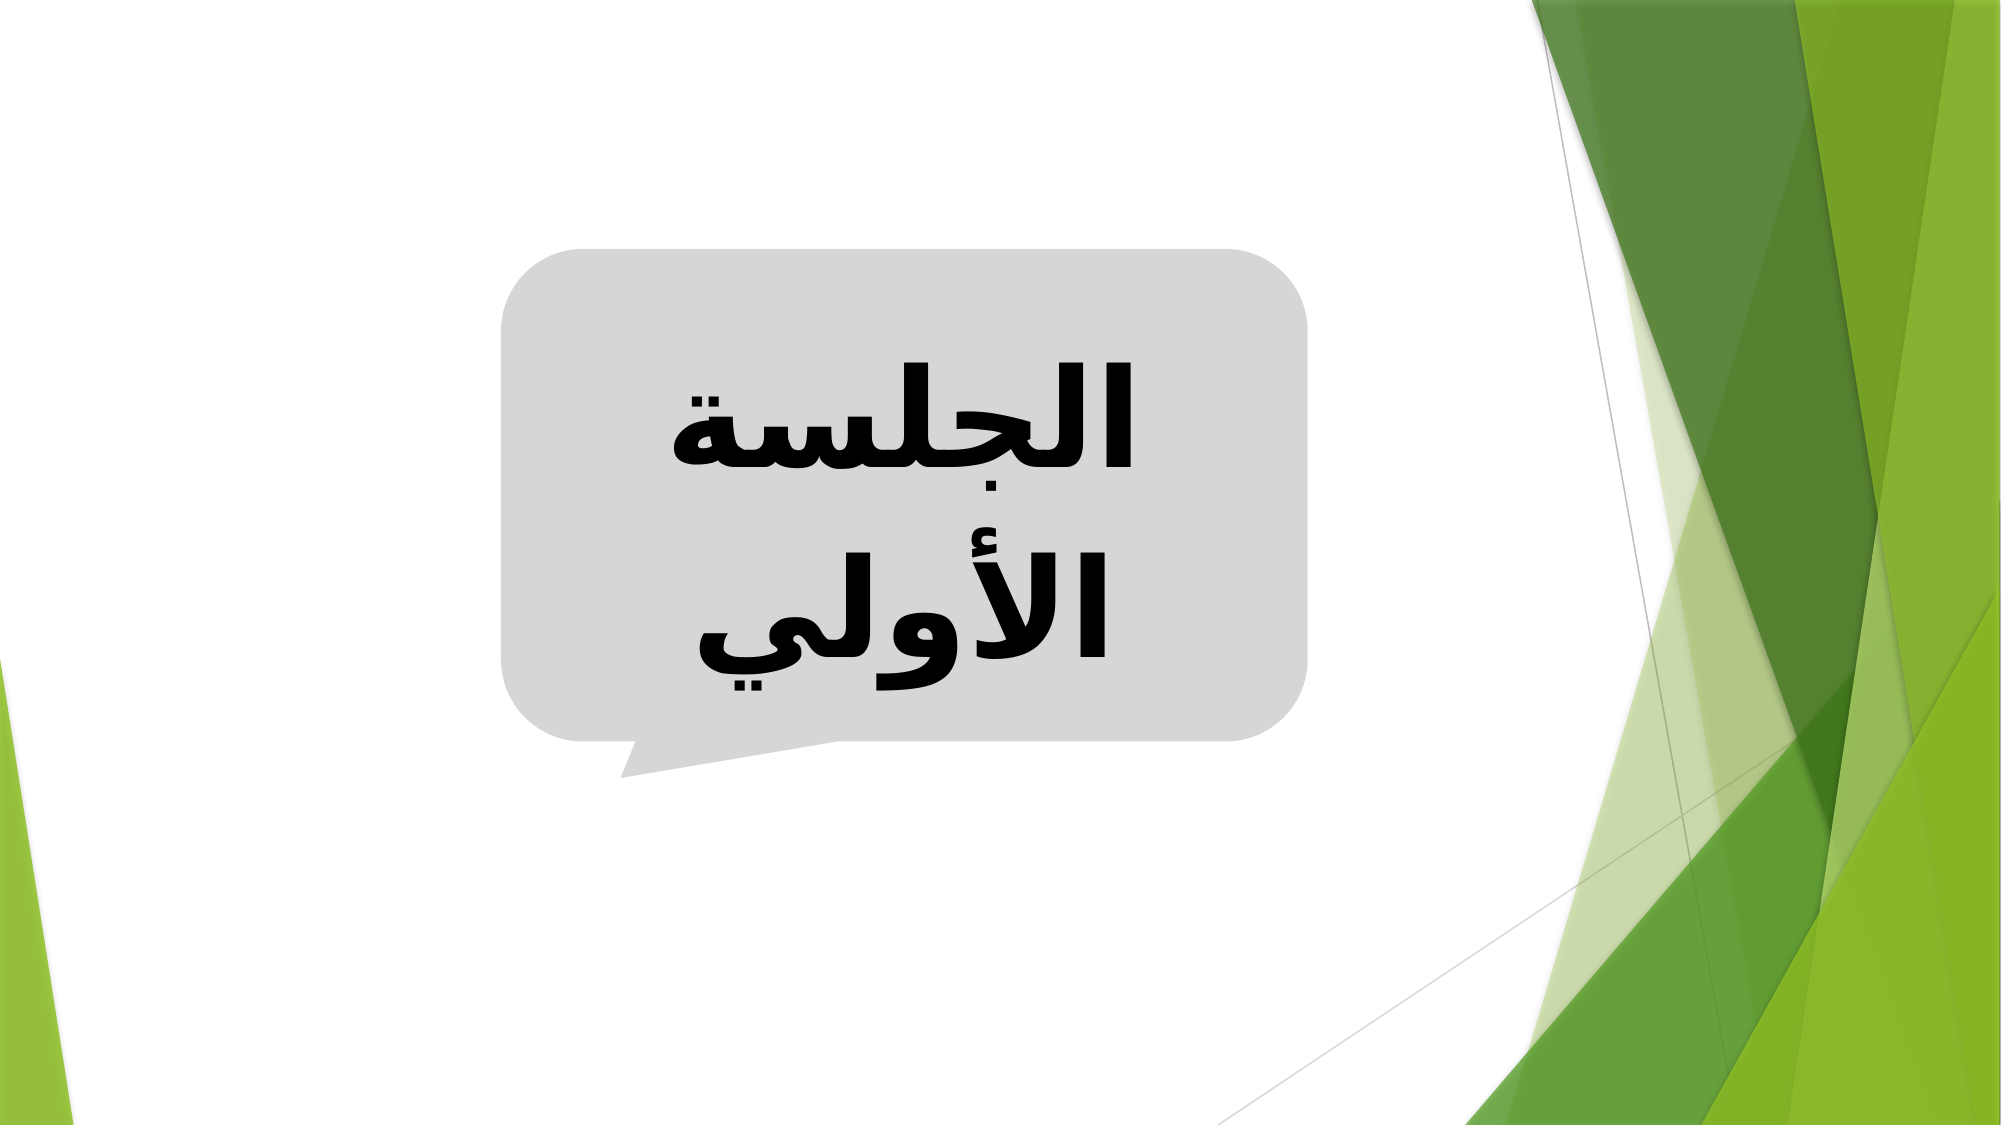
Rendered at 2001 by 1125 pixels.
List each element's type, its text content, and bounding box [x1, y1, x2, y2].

text_box الجلسة الأولي [499, 247, 1310, 780]
